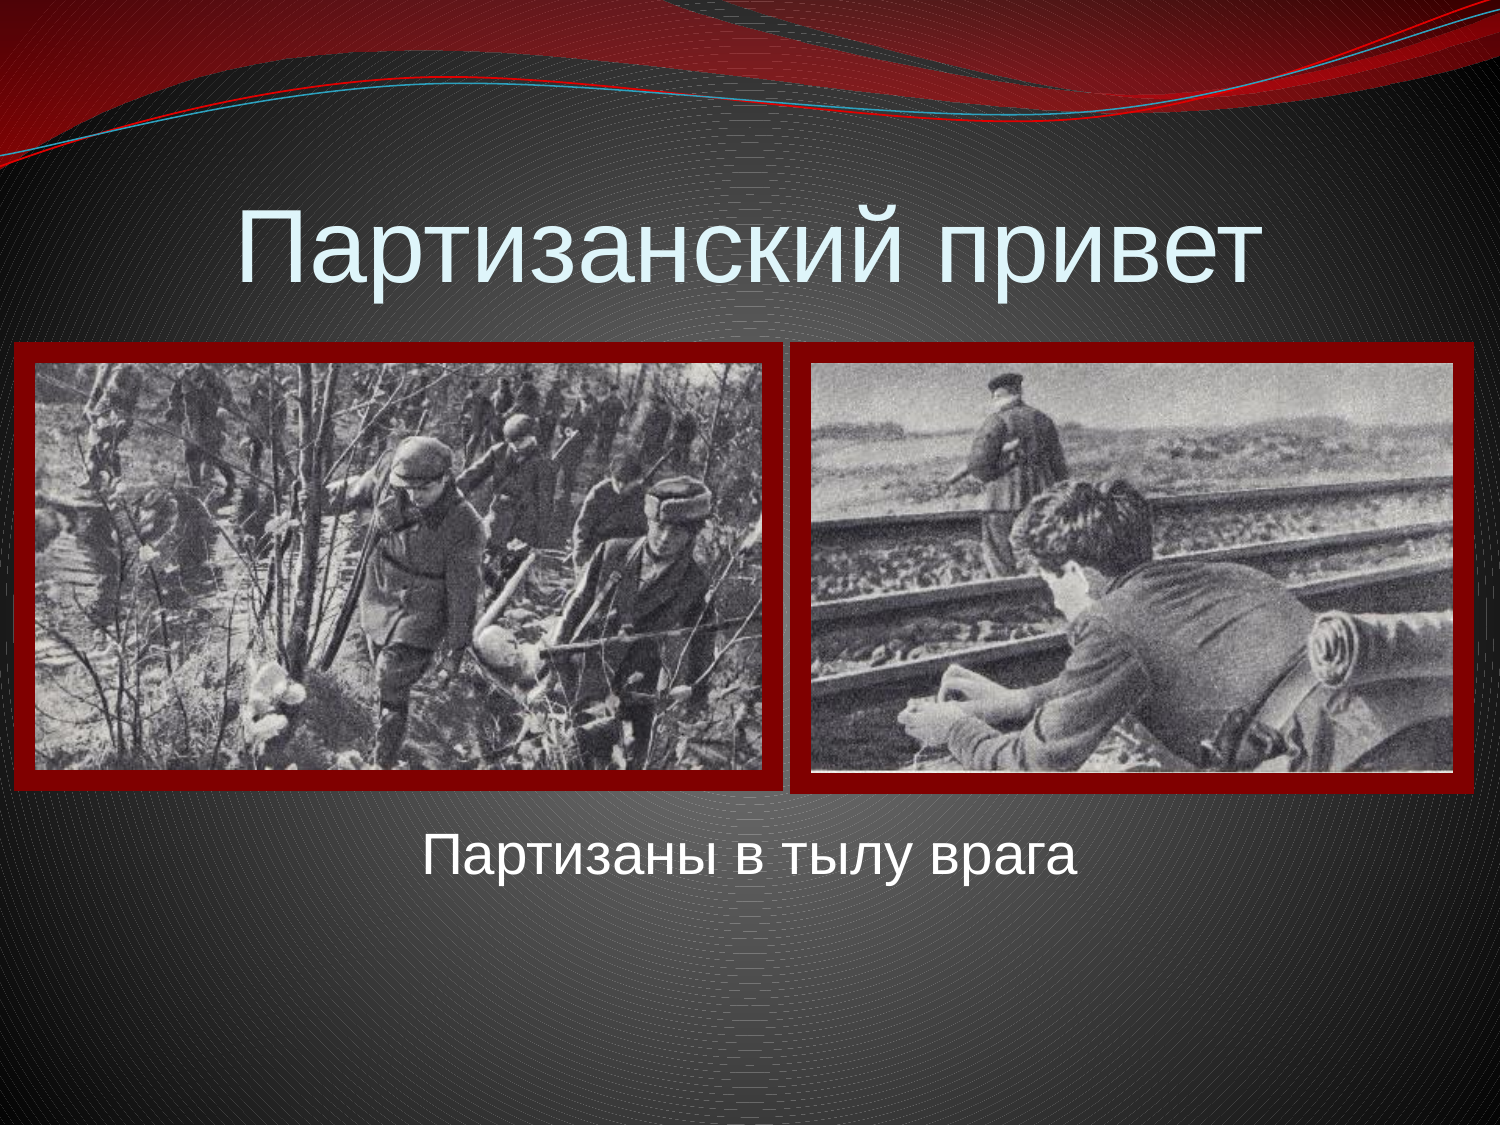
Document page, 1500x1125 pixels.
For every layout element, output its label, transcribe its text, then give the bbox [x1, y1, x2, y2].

title Партизанский привет [75, 115, 1425, 304]
text_box Партизаны в тылу врага [0, 808, 1500, 894]
picture [34, 362, 762, 770]
picture [810, 363, 1454, 774]
